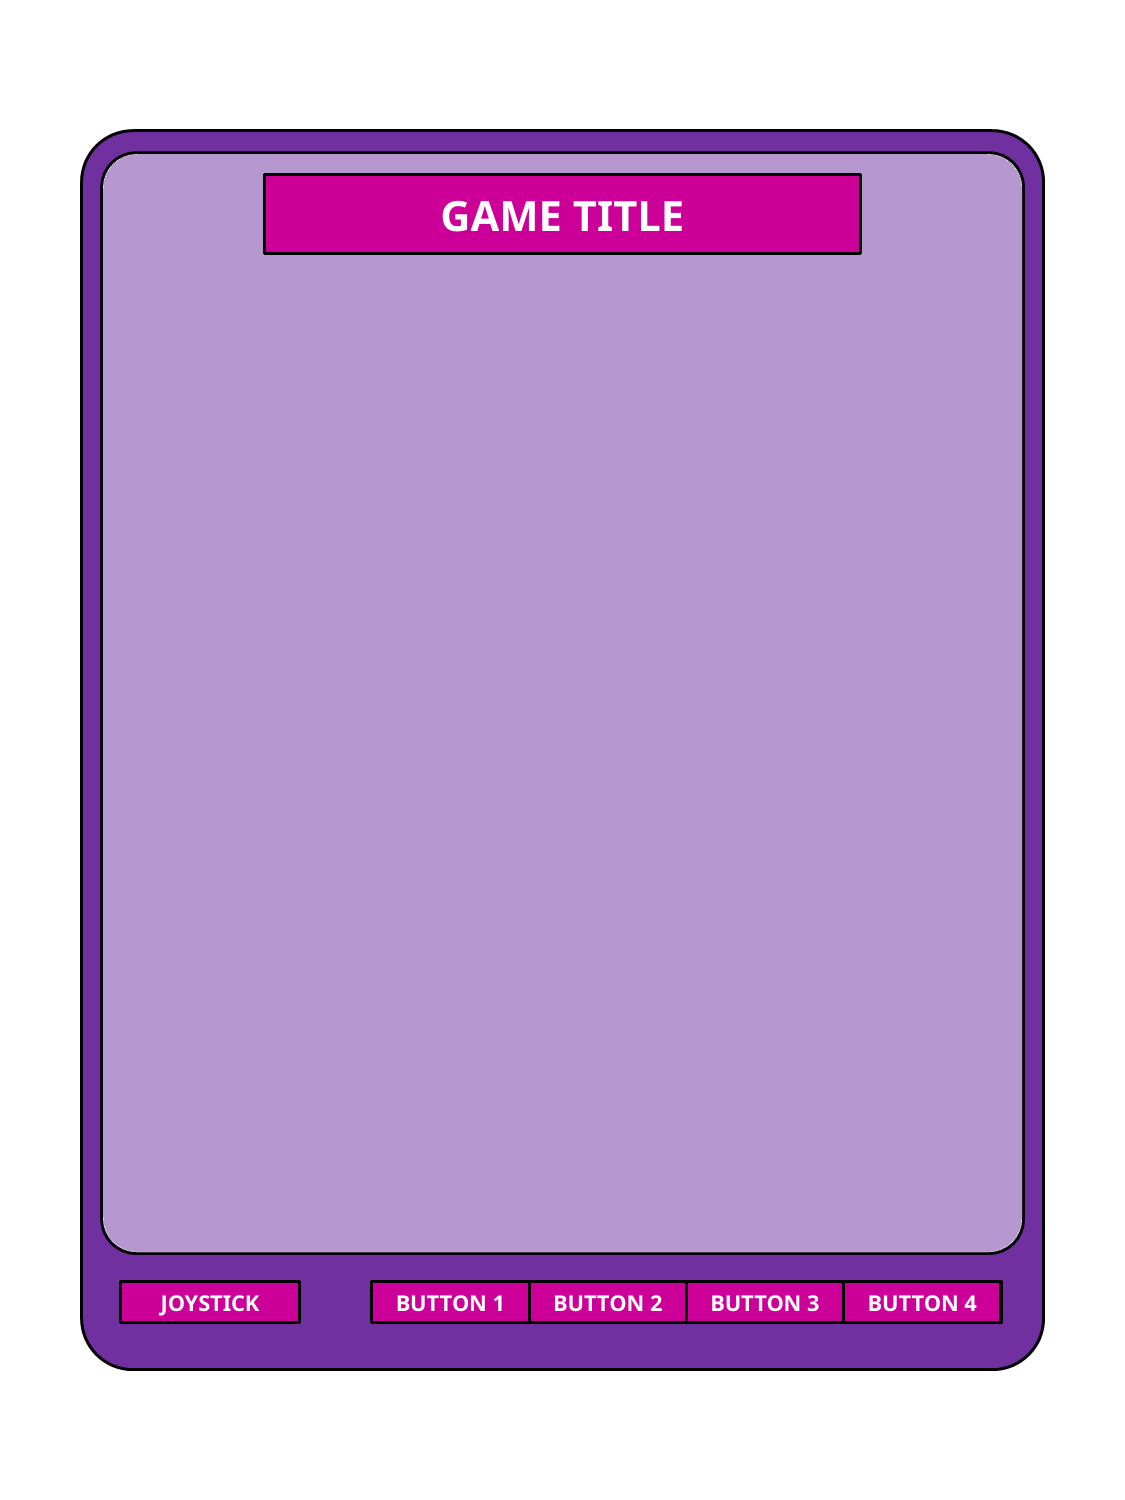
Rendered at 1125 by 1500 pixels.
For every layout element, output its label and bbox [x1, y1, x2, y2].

text_box [80, 129, 1045, 1371]
